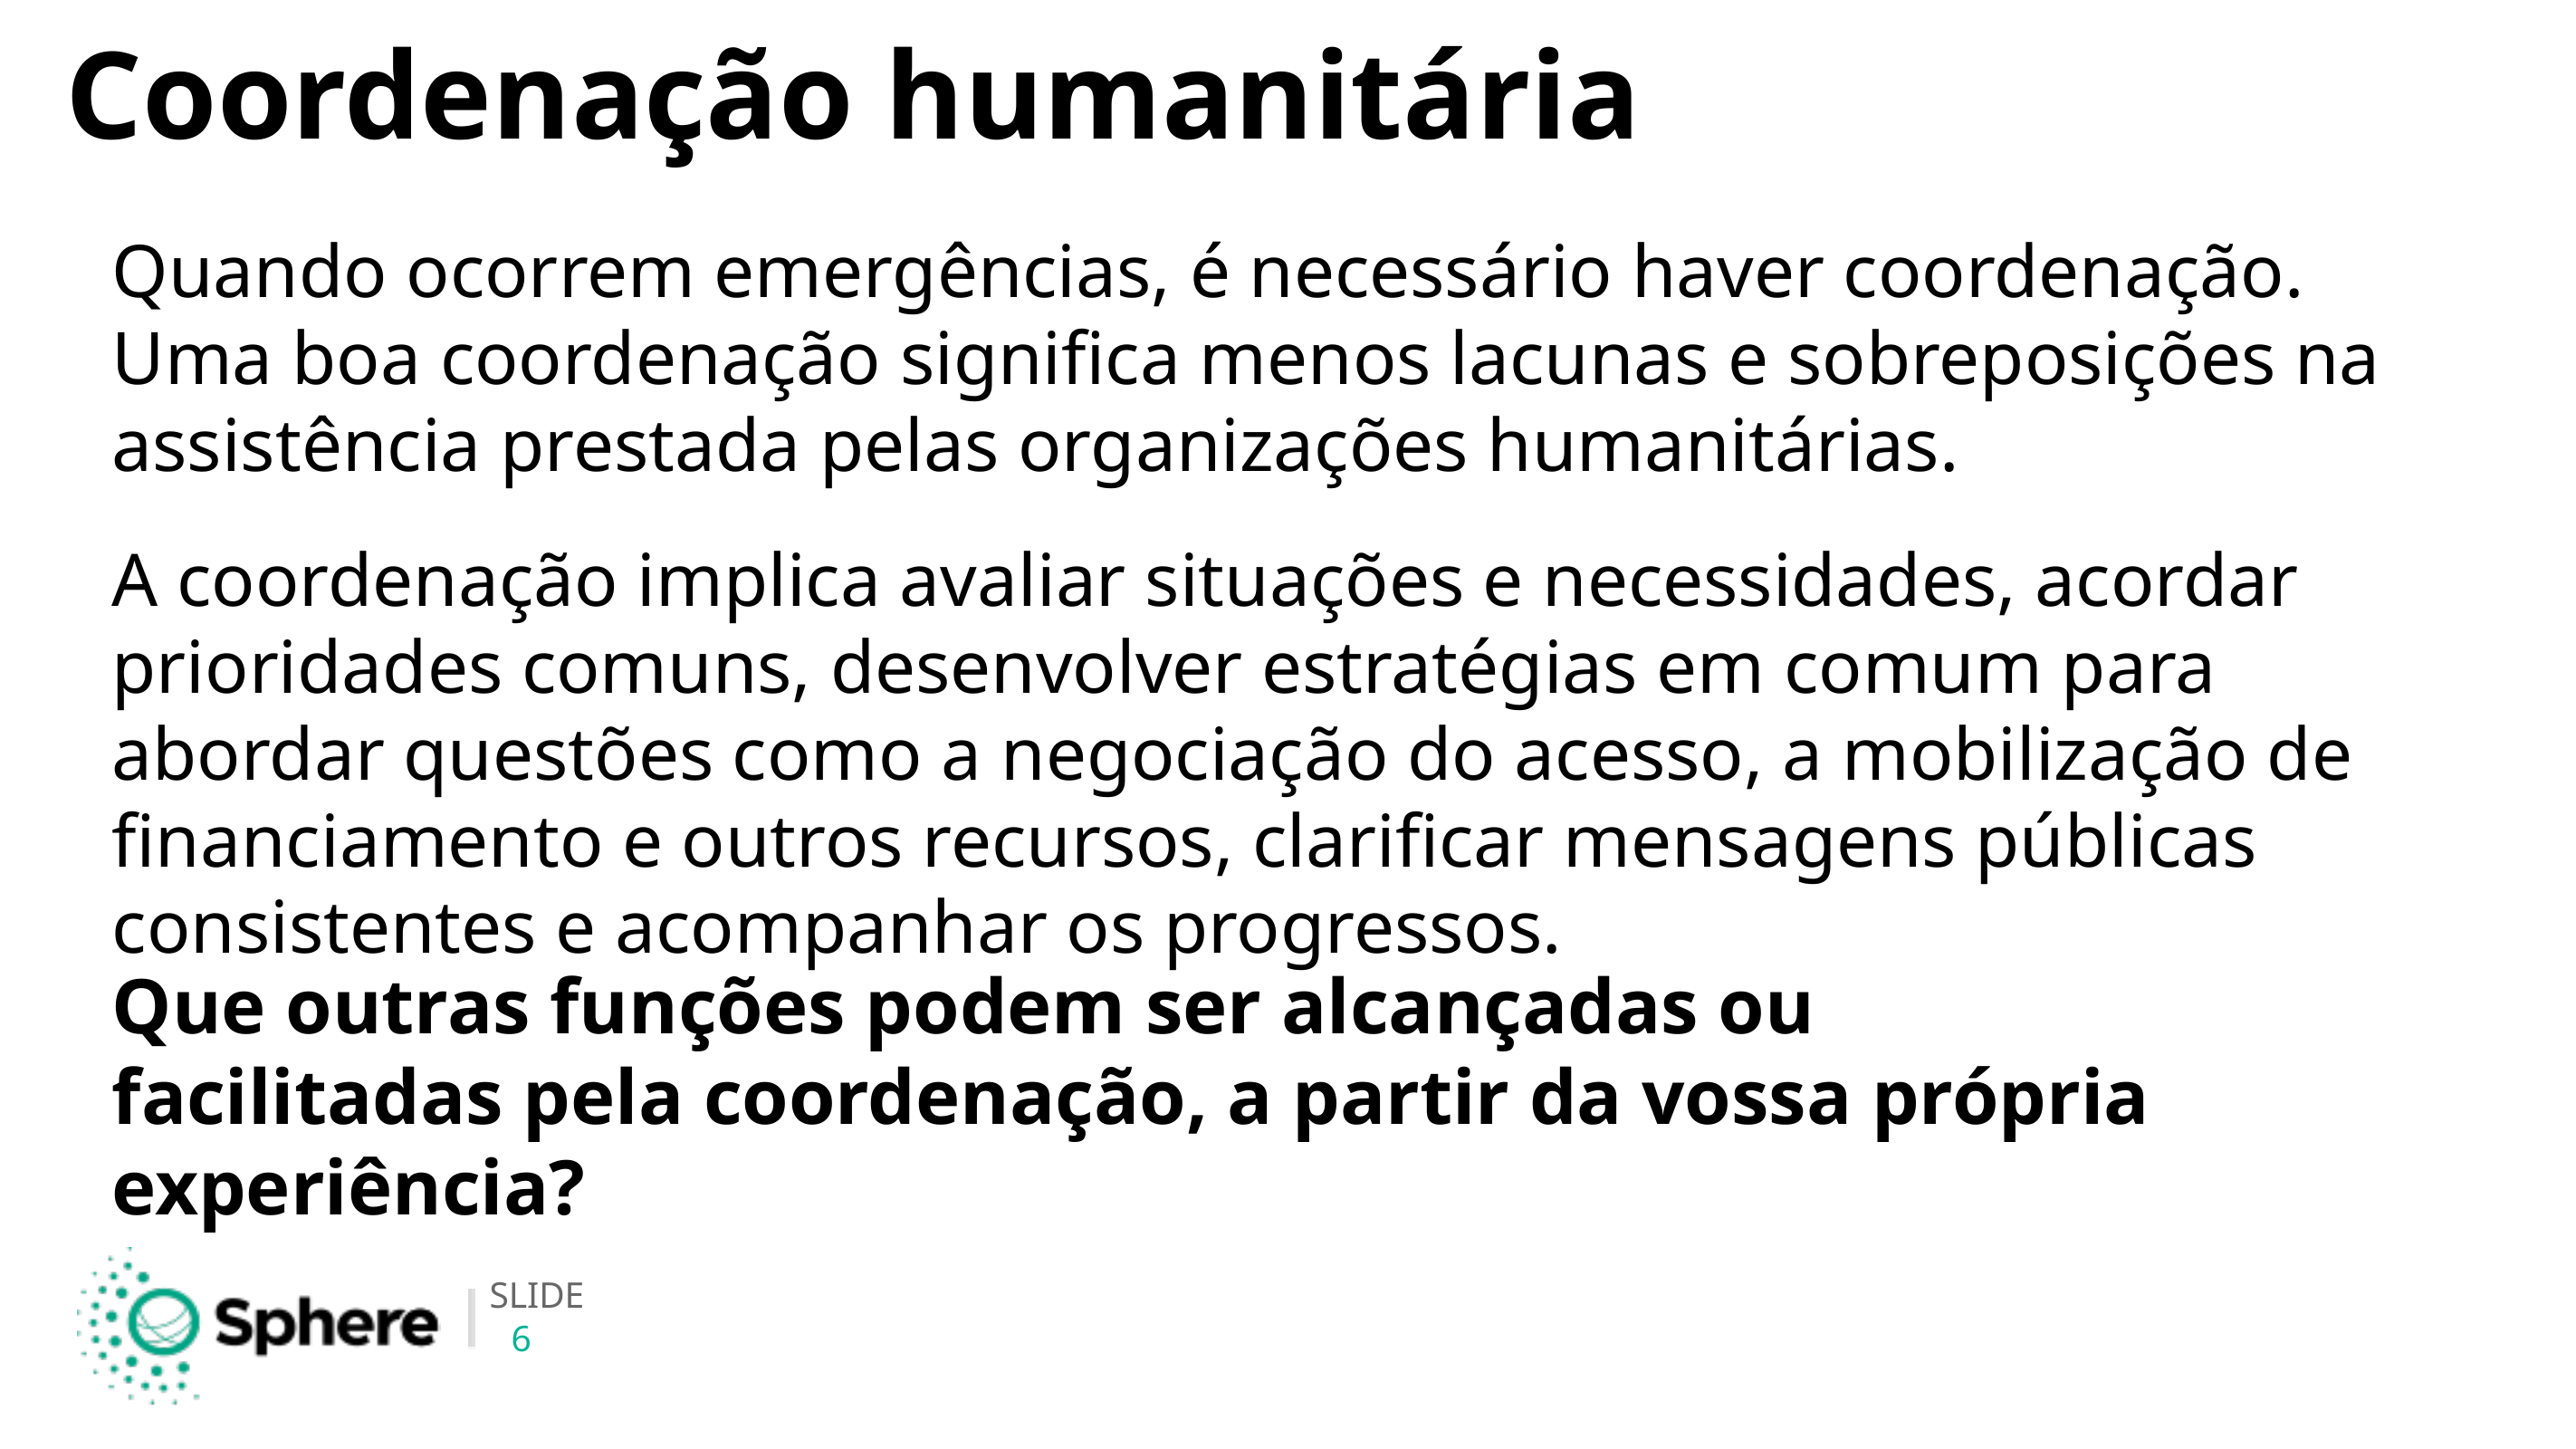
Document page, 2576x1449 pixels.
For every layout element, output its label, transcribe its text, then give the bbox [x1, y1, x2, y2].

text_box Que outras funções podem ser alcançadas ou facilitadas pela coordenação, a partir da vossa própria experiência? [104, 950, 2213, 1328]
title Coordenação humanitária [57, 10, 2131, 179]
picture [77, 1247, 441, 1407]
slide_number 6 [503, 1328, 540, 1367]
picture [468, 1328, 479, 1349]
list Quando ocorrem emergências, é necessário haver coordenação. Uma boa coordenação significa menos lacunas e sobreposições na assistência prestada pelas organizações humanitárias. A coordenação implica avaliar situações e necessidades, acordar prioridades comuns, desenvolver estratégias em comum para abordar questões como a negociação do acesso, a mobilização de financiamento e outros recursos, clarificar mensagens públicas consistentes e acompanhar os progressos. [103, 216, 2418, 983]
